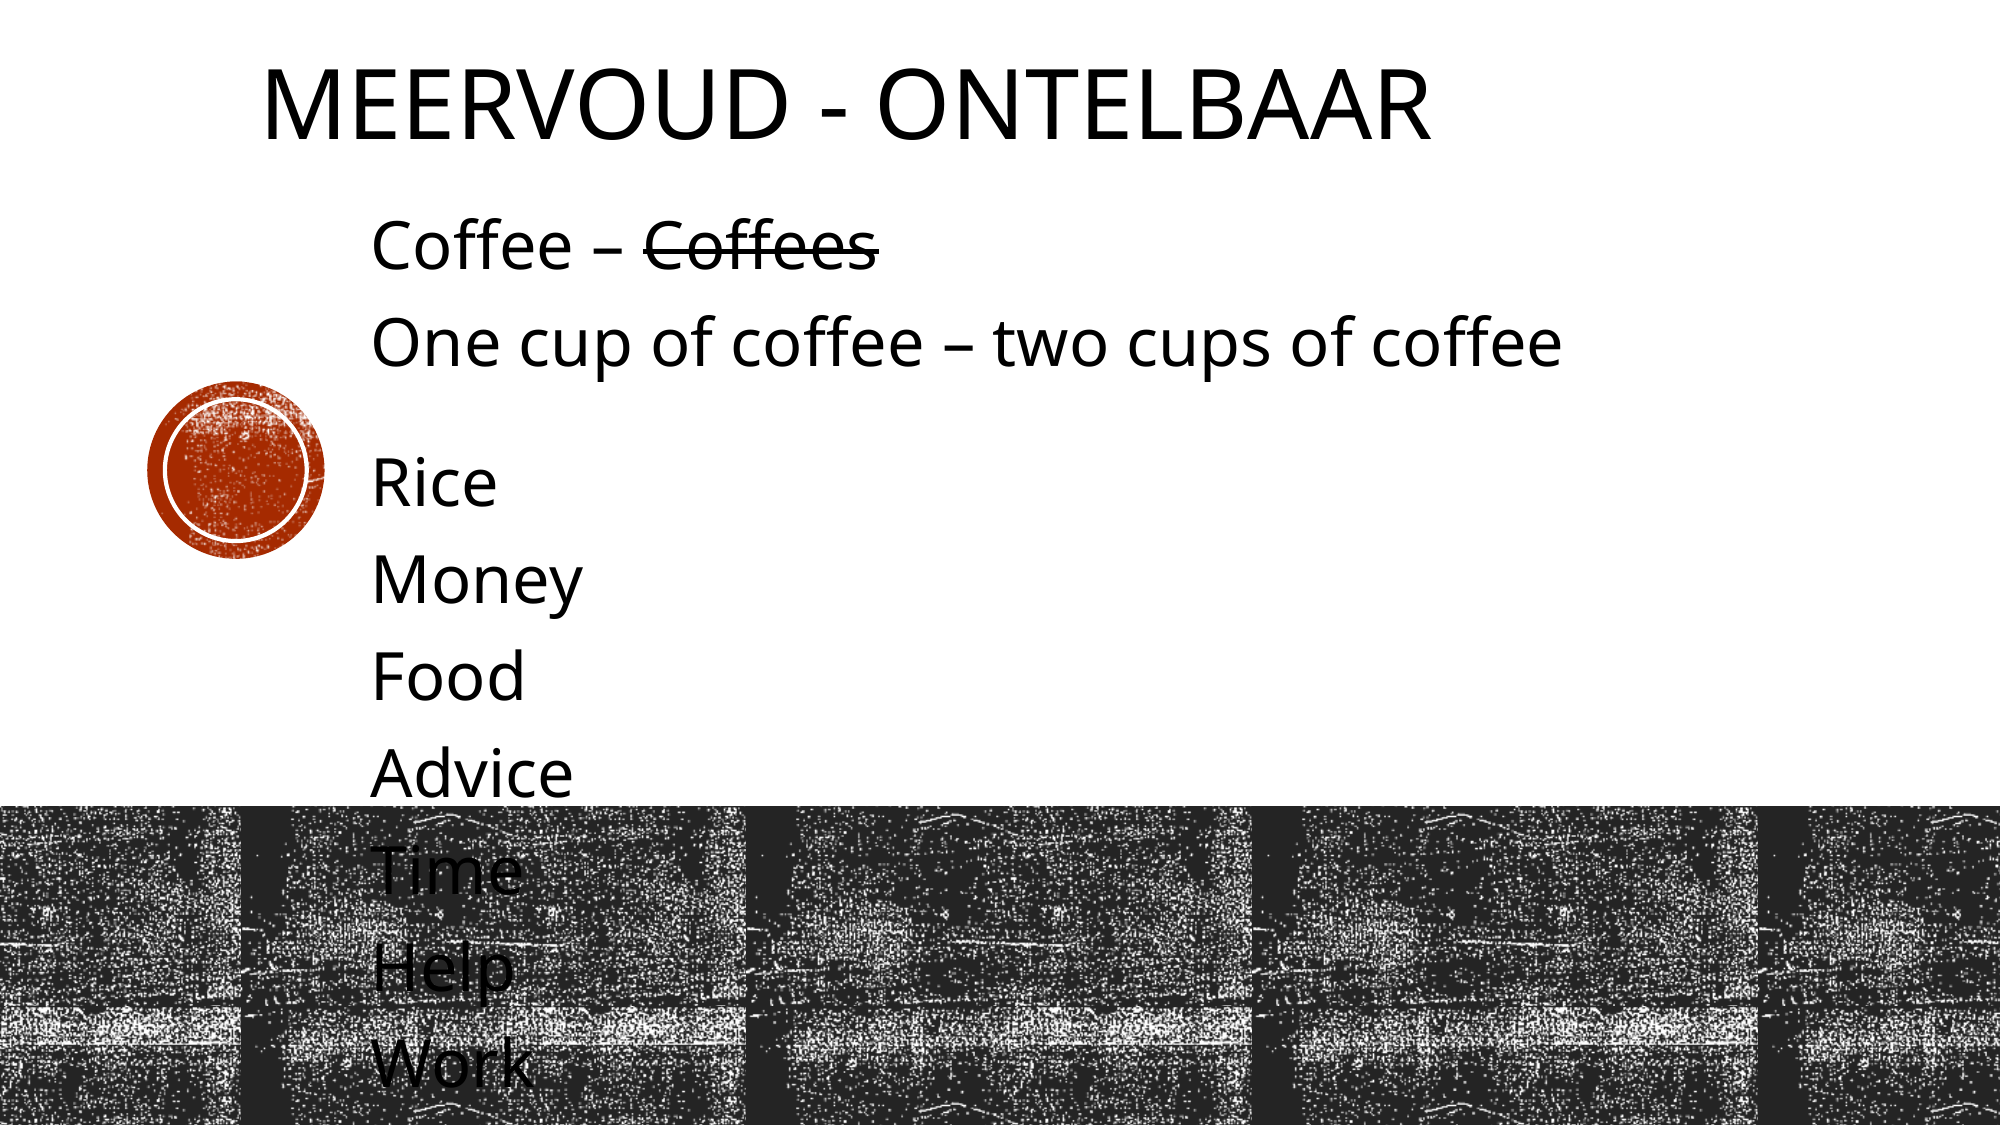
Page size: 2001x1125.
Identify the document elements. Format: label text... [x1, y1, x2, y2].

list Coffee – Coffees One cup of coffee – two cups of coffee Rice Money Food Advice Time Help Work [355, 204, 1841, 1125]
title Meervoud - ontelbaar [244, 56, 1927, 166]
